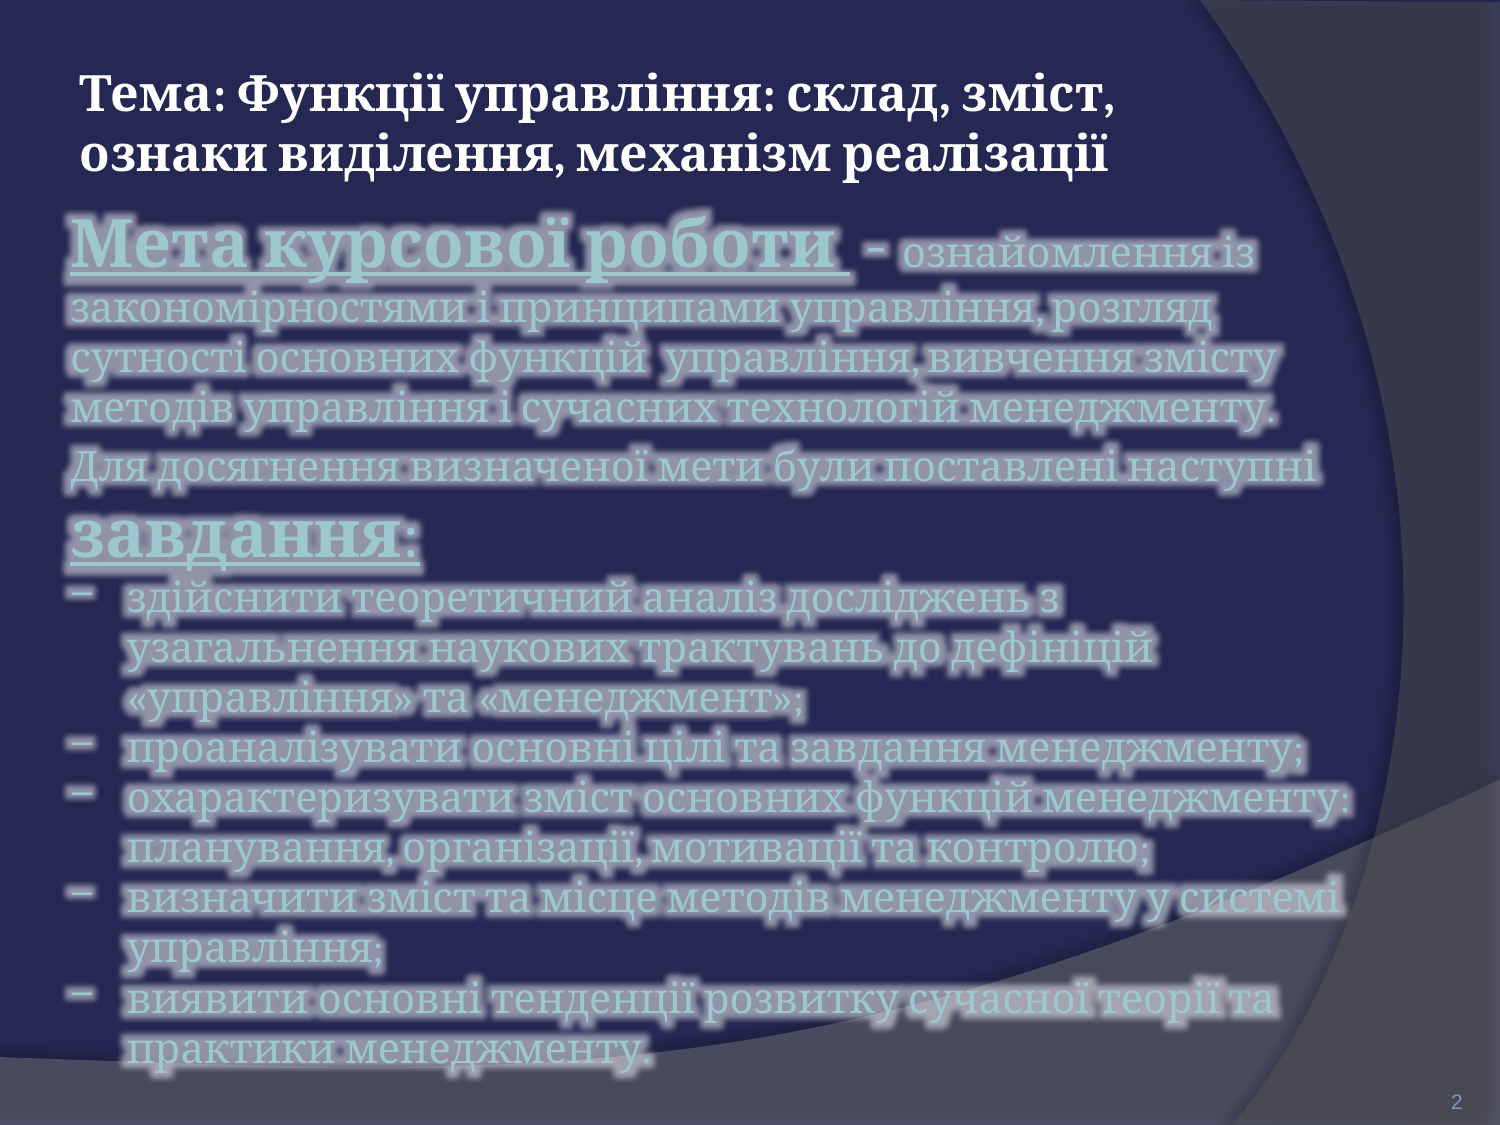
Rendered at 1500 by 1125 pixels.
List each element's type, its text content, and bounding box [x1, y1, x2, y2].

text_box Мета курсової роботи - ознайомлення із закономірностями і принципами управління, розгляд сутності основних функцій управління, вивчення змісту методів управління і сучасних технологій менеджменту. Для досягнення визначеної мети були поставлені наступні завдання: здійснити теоретичний аналіз досліджень з узагальнення наукових трактувань до дефініцій «управління» та «менеджмент»; проаналізувати основні цілі та завдання менеджменту; охарактеризувати зміст основних функцій менеджменту: планування, організації, мотивації та контролю; визначити зміст та місце методів менеджменту у системі управління; виявити основні тенденції розвитку сучасної теорії та практики менеджменту. [18, 338, 1403, 1085]
slide_number 2 [1337, 1053, 1463, 1114]
text_box Тема: Функції управління: склад, зміст, ознаки виділення, механізм реалізації [64, 54, 1304, 190]
